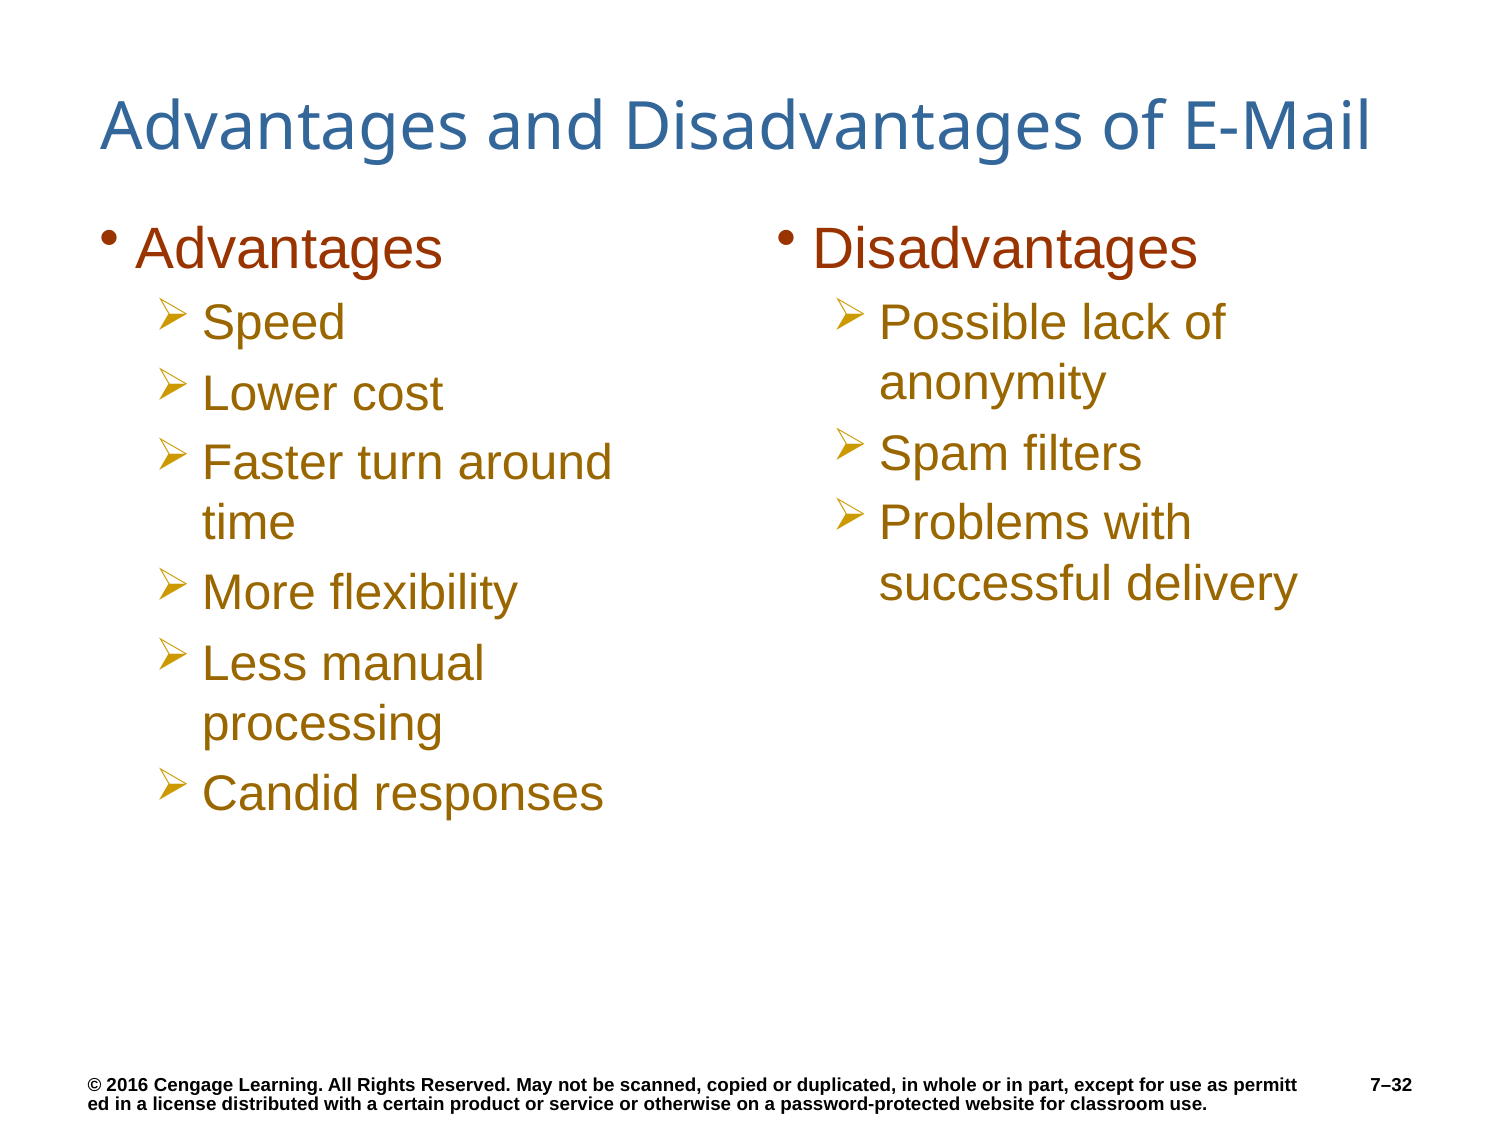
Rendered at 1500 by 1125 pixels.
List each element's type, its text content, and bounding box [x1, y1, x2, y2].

title Advantages and Disadvantages of E-Mail [85, 75, 1411, 171]
list Advantages Speed Lower cost Faster turn around time More flexibility Less manual processing Candid responses [84, 202, 737, 1013]
list Disadvantages Possible lack of anonymity Spam filters Problems with successful delivery [761, 202, 1414, 1013]
footer © 2016 Cengage Learning. All Rights Reserved. May not be scanned, copied or duplicated, in whole or in part, except for use as permitted in a license distributed with a certain product or service or otherwise on a password-protected website for classroom use. [87, 1057, 1050, 1103]
slide_number 7–32 [1050, 1042, 1413, 1103]
